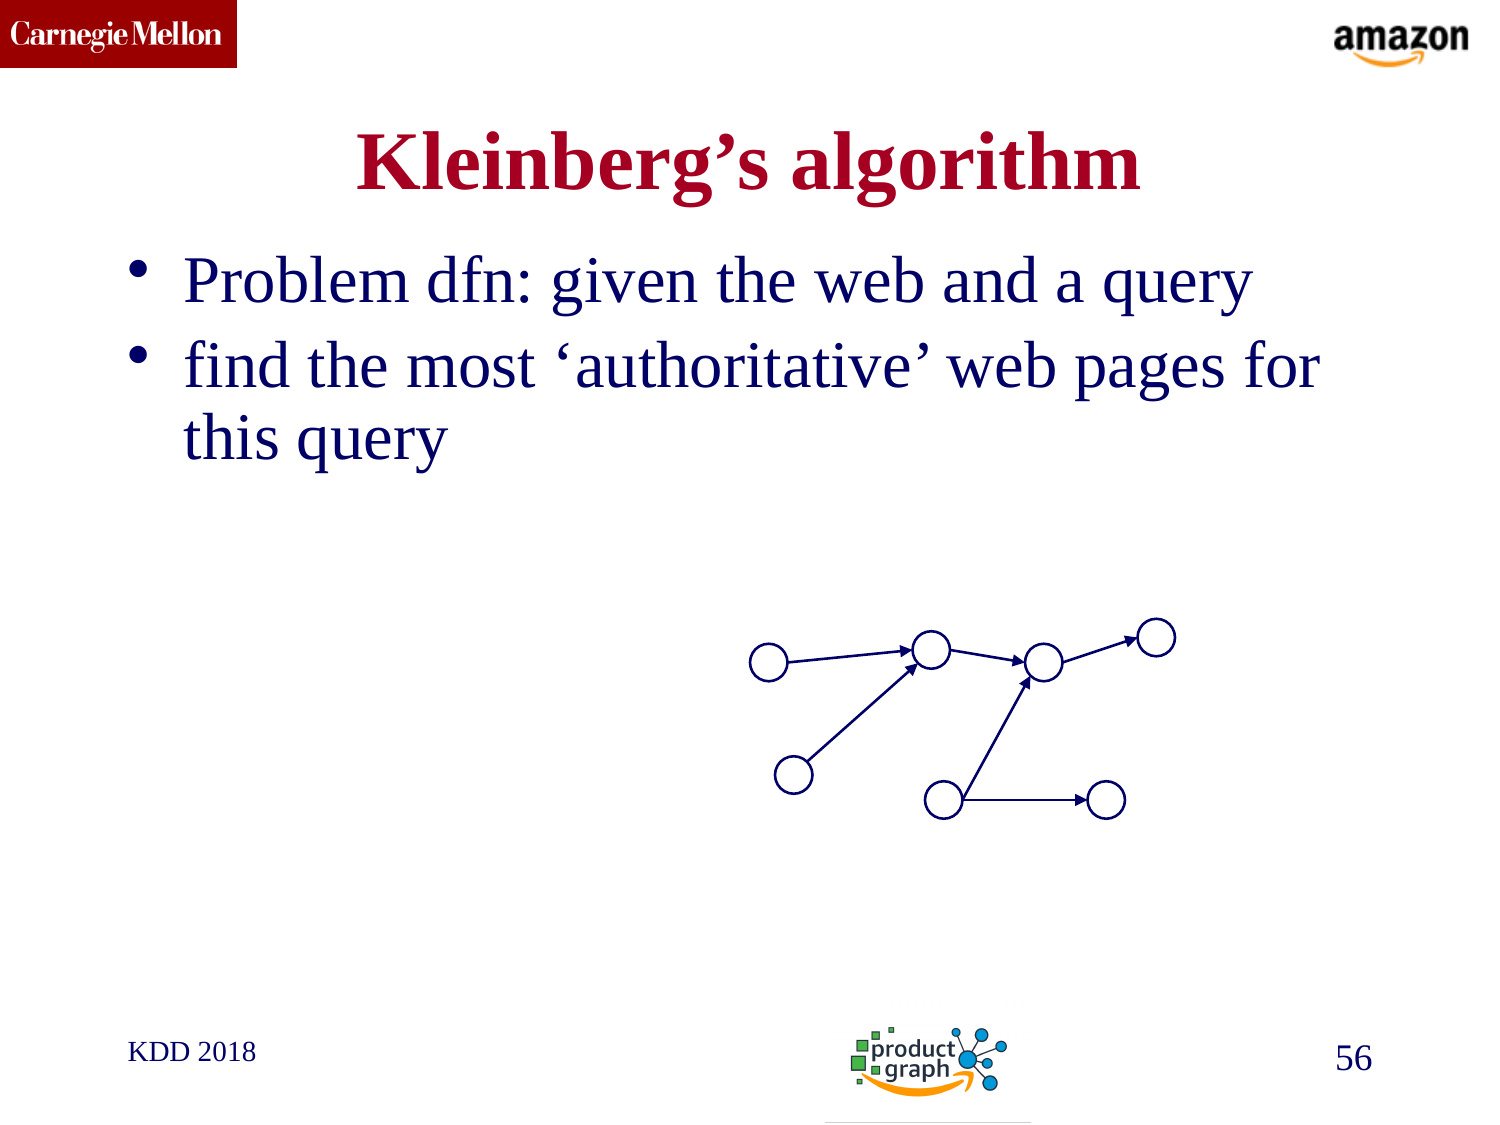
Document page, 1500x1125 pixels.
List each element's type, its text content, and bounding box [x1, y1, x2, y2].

list Problem dfn: given the web and a query find the most ‘authoritative’ web pages for this query [112, 237, 1388, 1001]
title Kleinberg’s algorithm [112, 99, 1388, 213]
slide_number 56 [1074, 1024, 1388, 1101]
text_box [749, 618, 1176, 820]
slide_number KDD 2018 [112, 1024, 426, 1101]
picture [0, 0, 237, 68]
picture [1322, 4, 1484, 88]
